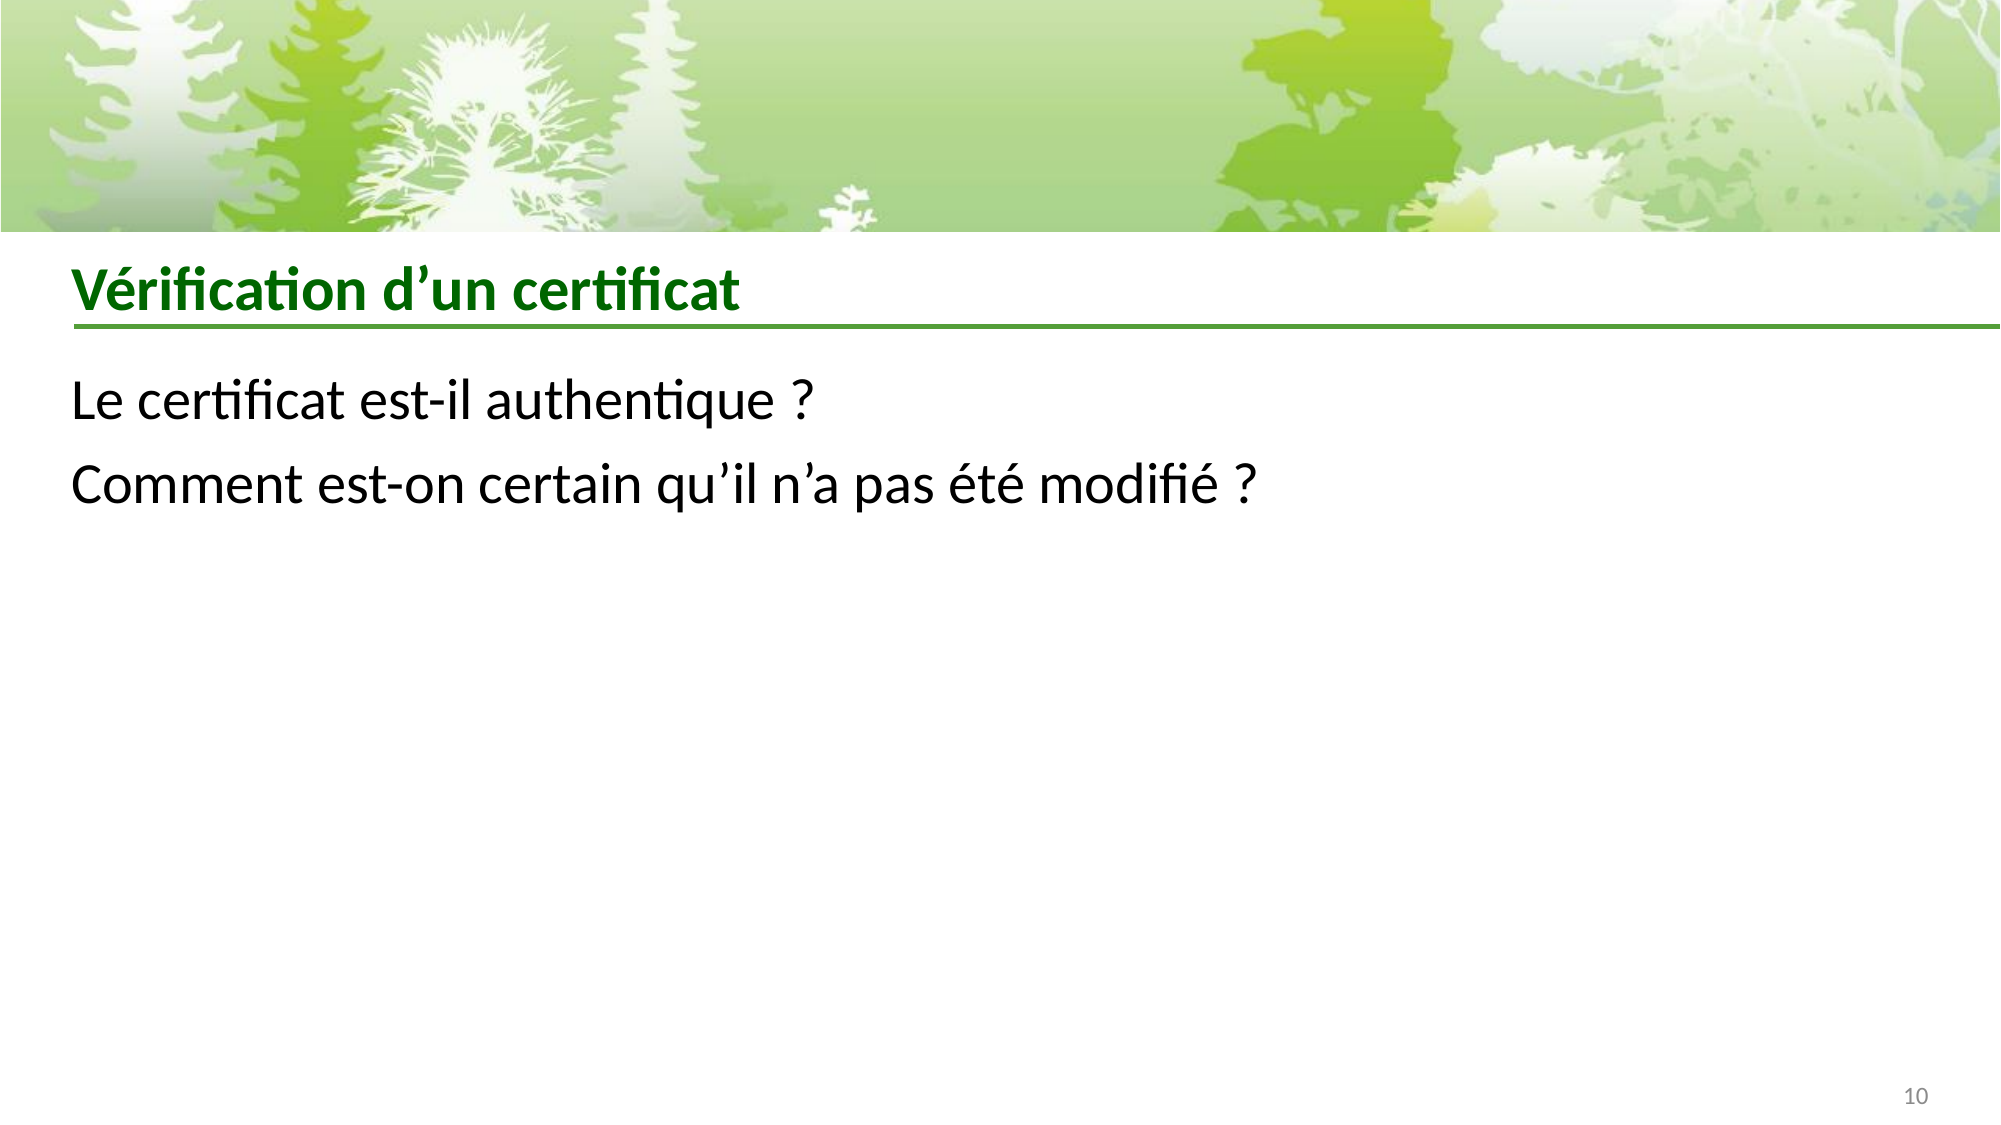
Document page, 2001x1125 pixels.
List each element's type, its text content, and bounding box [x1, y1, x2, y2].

title Vérification d’un certificat [56, 181, 1782, 399]
picture [0, 0, 2000, 232]
slide_number 10 [1493, 1065, 1944, 1125]
list Le certificat est-il authentique ? Comment est-on certain qu’il n’a pas été modifié ? [56, 362, 1407, 1105]
